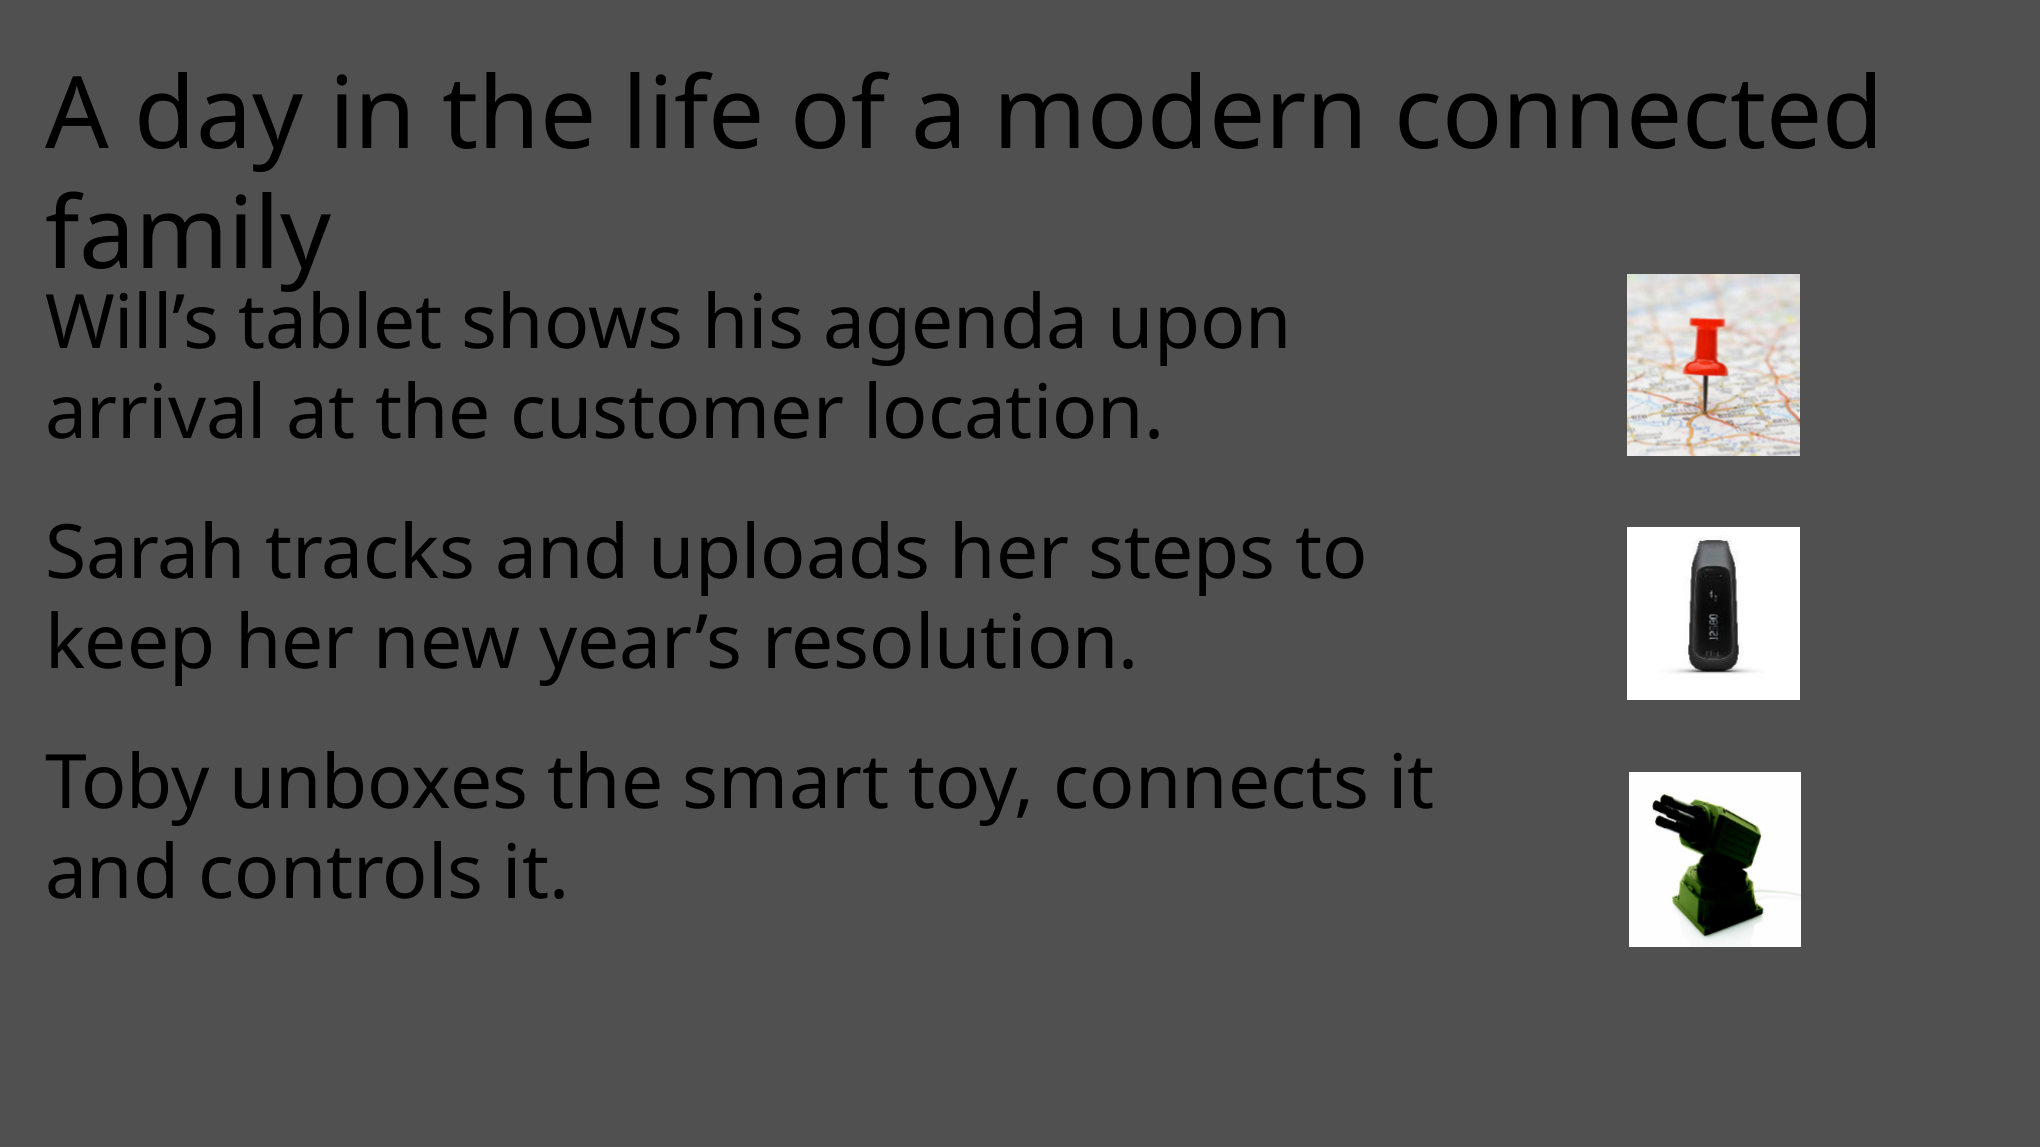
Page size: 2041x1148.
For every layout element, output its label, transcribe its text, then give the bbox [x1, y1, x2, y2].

picture [1627, 527, 1801, 701]
title A day in the life of a modern connected family [45, 48, 1996, 199]
list Will’s tablet shows his agenda upon arrival at the customer location. Sarah tracks and uploads her steps to keep her new year’s resolution. Toby unboxes the smart toy, connects it and controls it. [45, 273, 1495, 1099]
picture [1629, 772, 1801, 947]
picture [1627, 274, 1801, 456]
